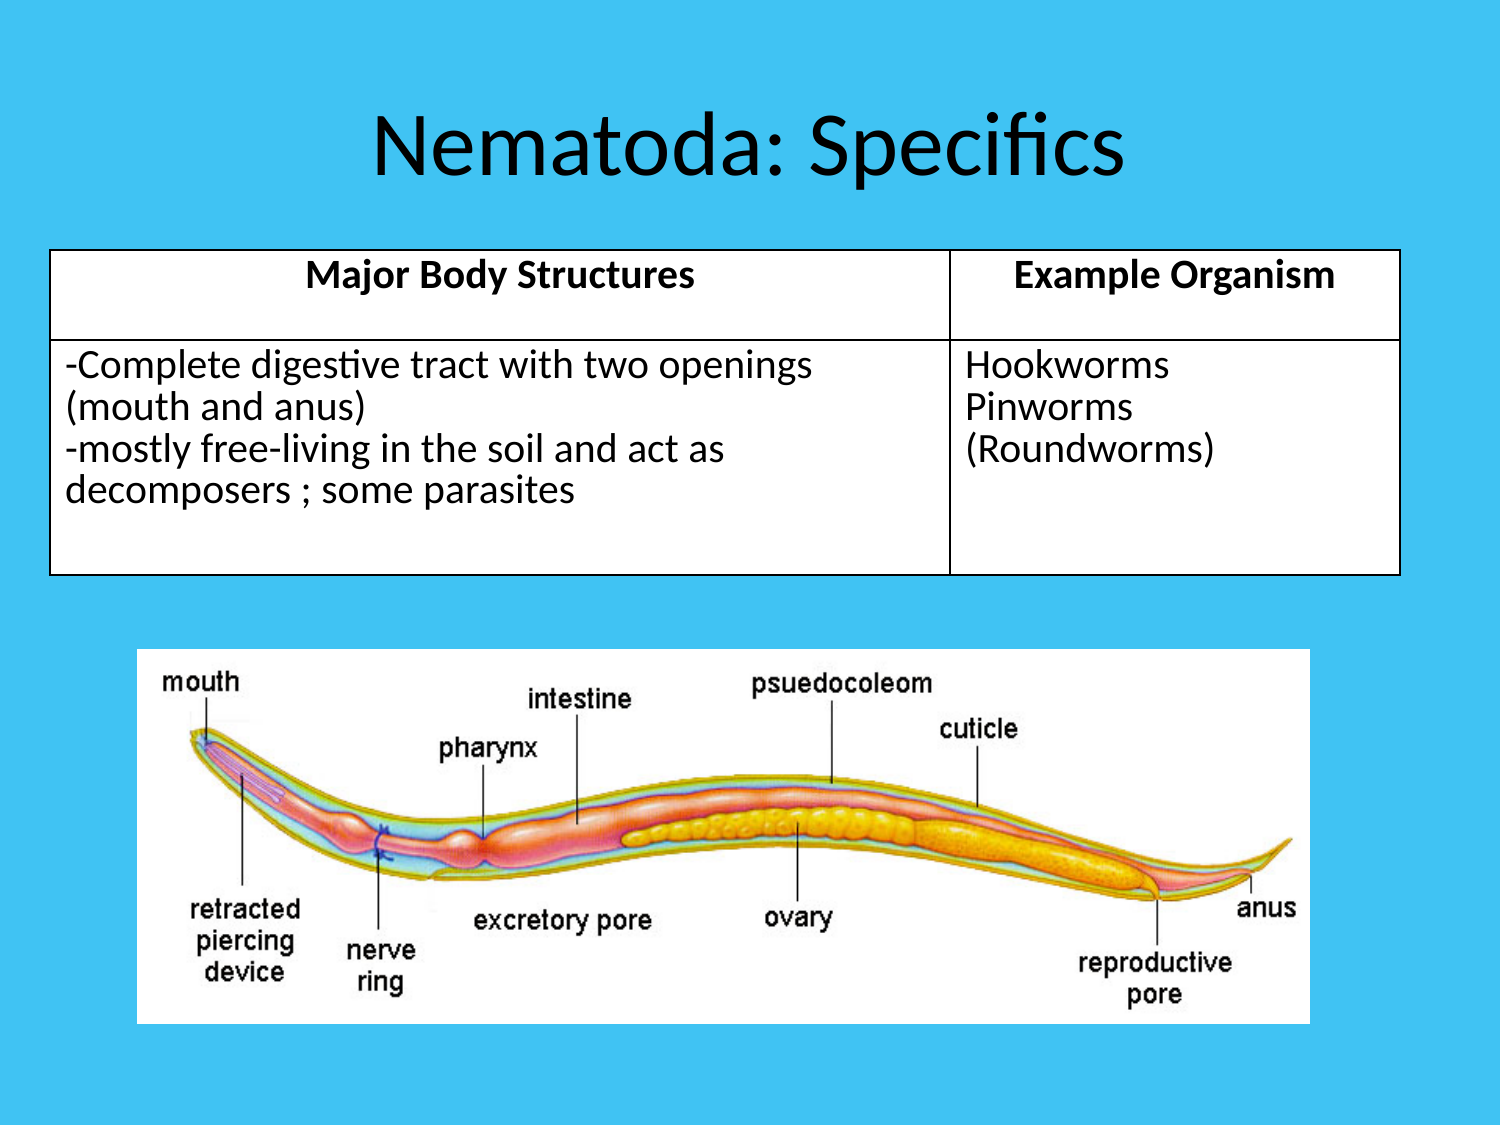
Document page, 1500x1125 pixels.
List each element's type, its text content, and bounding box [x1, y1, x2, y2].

picture [137, 649, 1310, 1024]
title Nematoda: Specifics [75, 45, 1425, 233]
table_header Major Body Structures [51, 251, 949, 339]
table_cell -Complete digestive tract with two openings (mouth and anus) -mostly free-living in the soil and act as decomposers ; some parasites [51, 341, 949, 574]
table_header Example Organism [951, 251, 1399, 339]
table_cell Hookworms Pinworms (Roundworms) [951, 341, 1399, 574]
